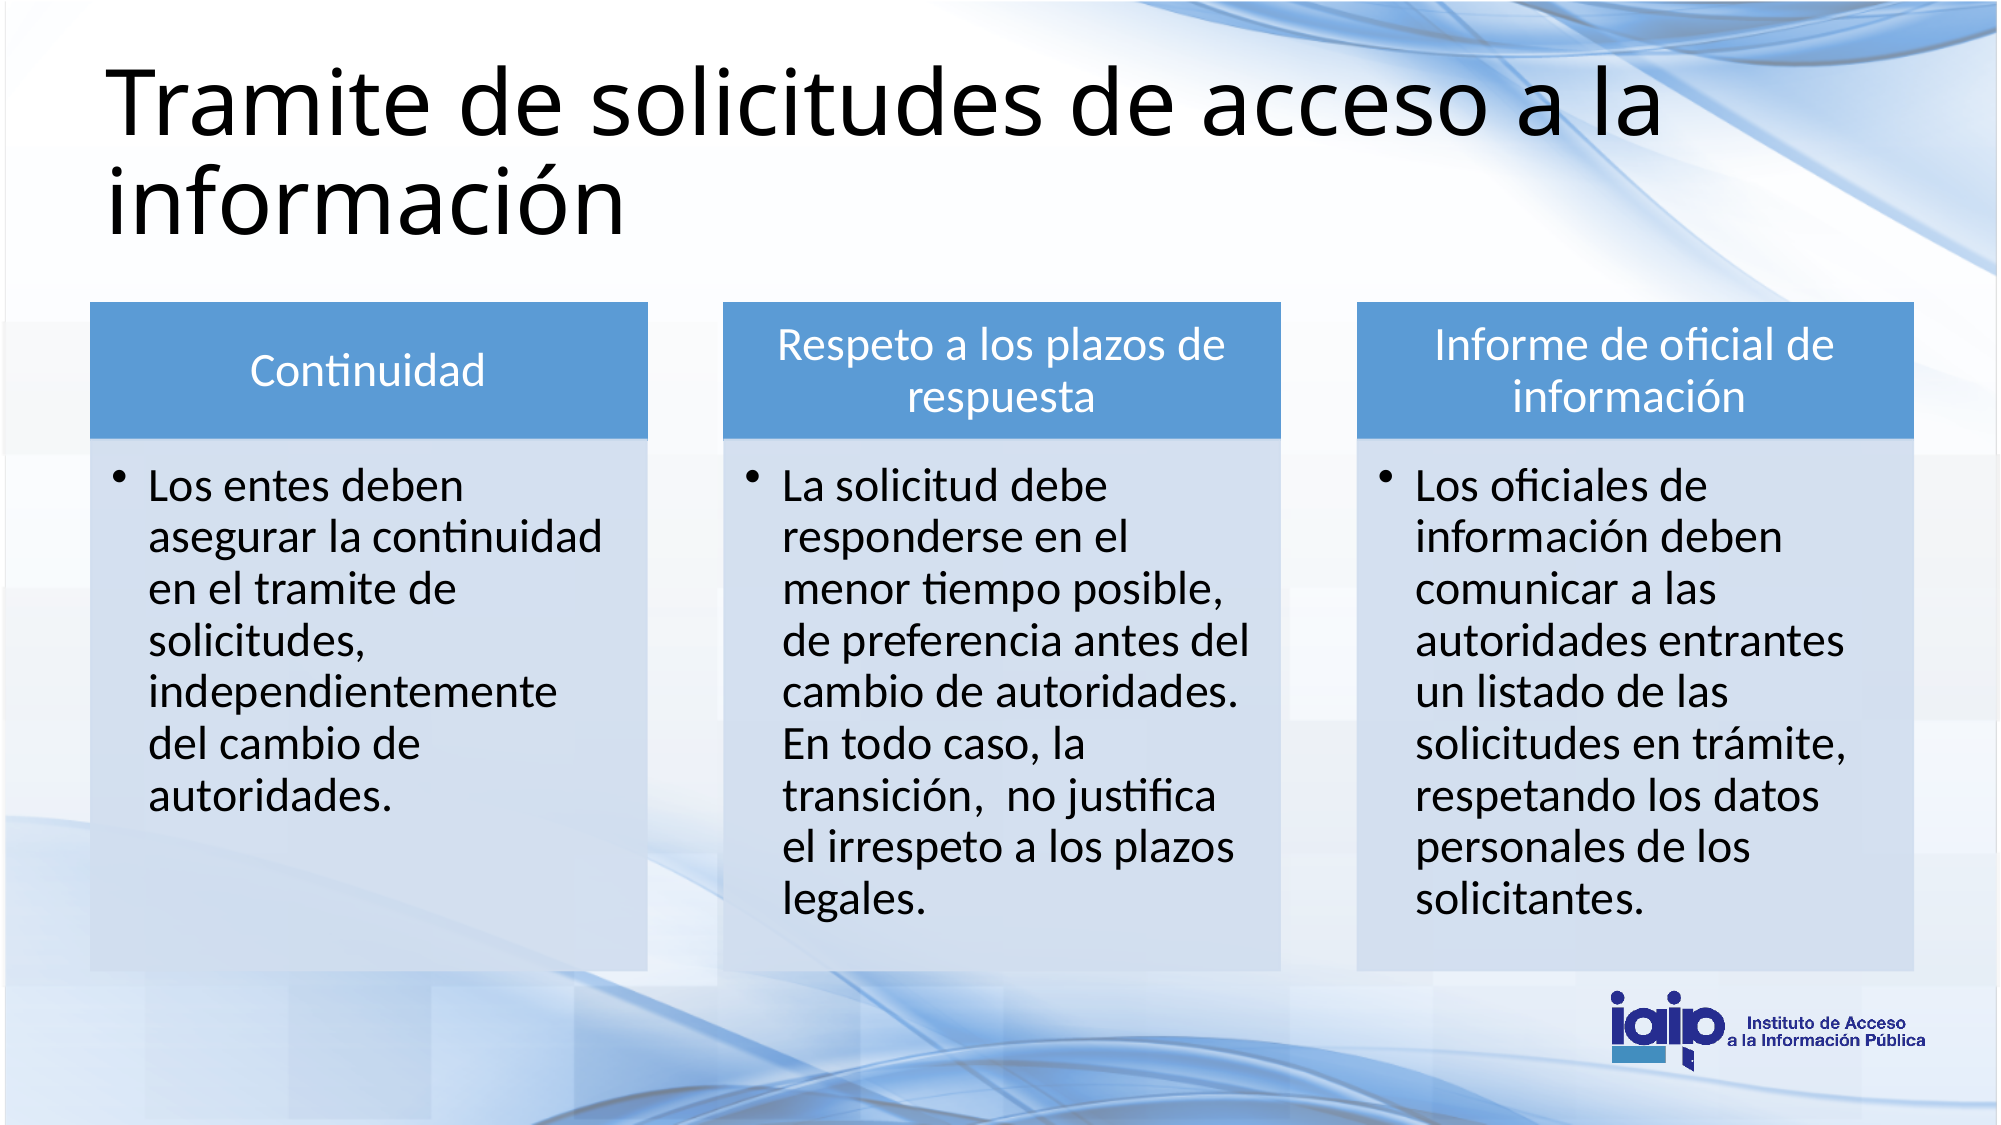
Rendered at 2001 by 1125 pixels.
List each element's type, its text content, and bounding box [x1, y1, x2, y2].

title Tramite de solicitudes de acceso a la información [90, 46, 1816, 265]
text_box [90, 295, 1914, 978]
picture [3, 2, 2001, 1125]
